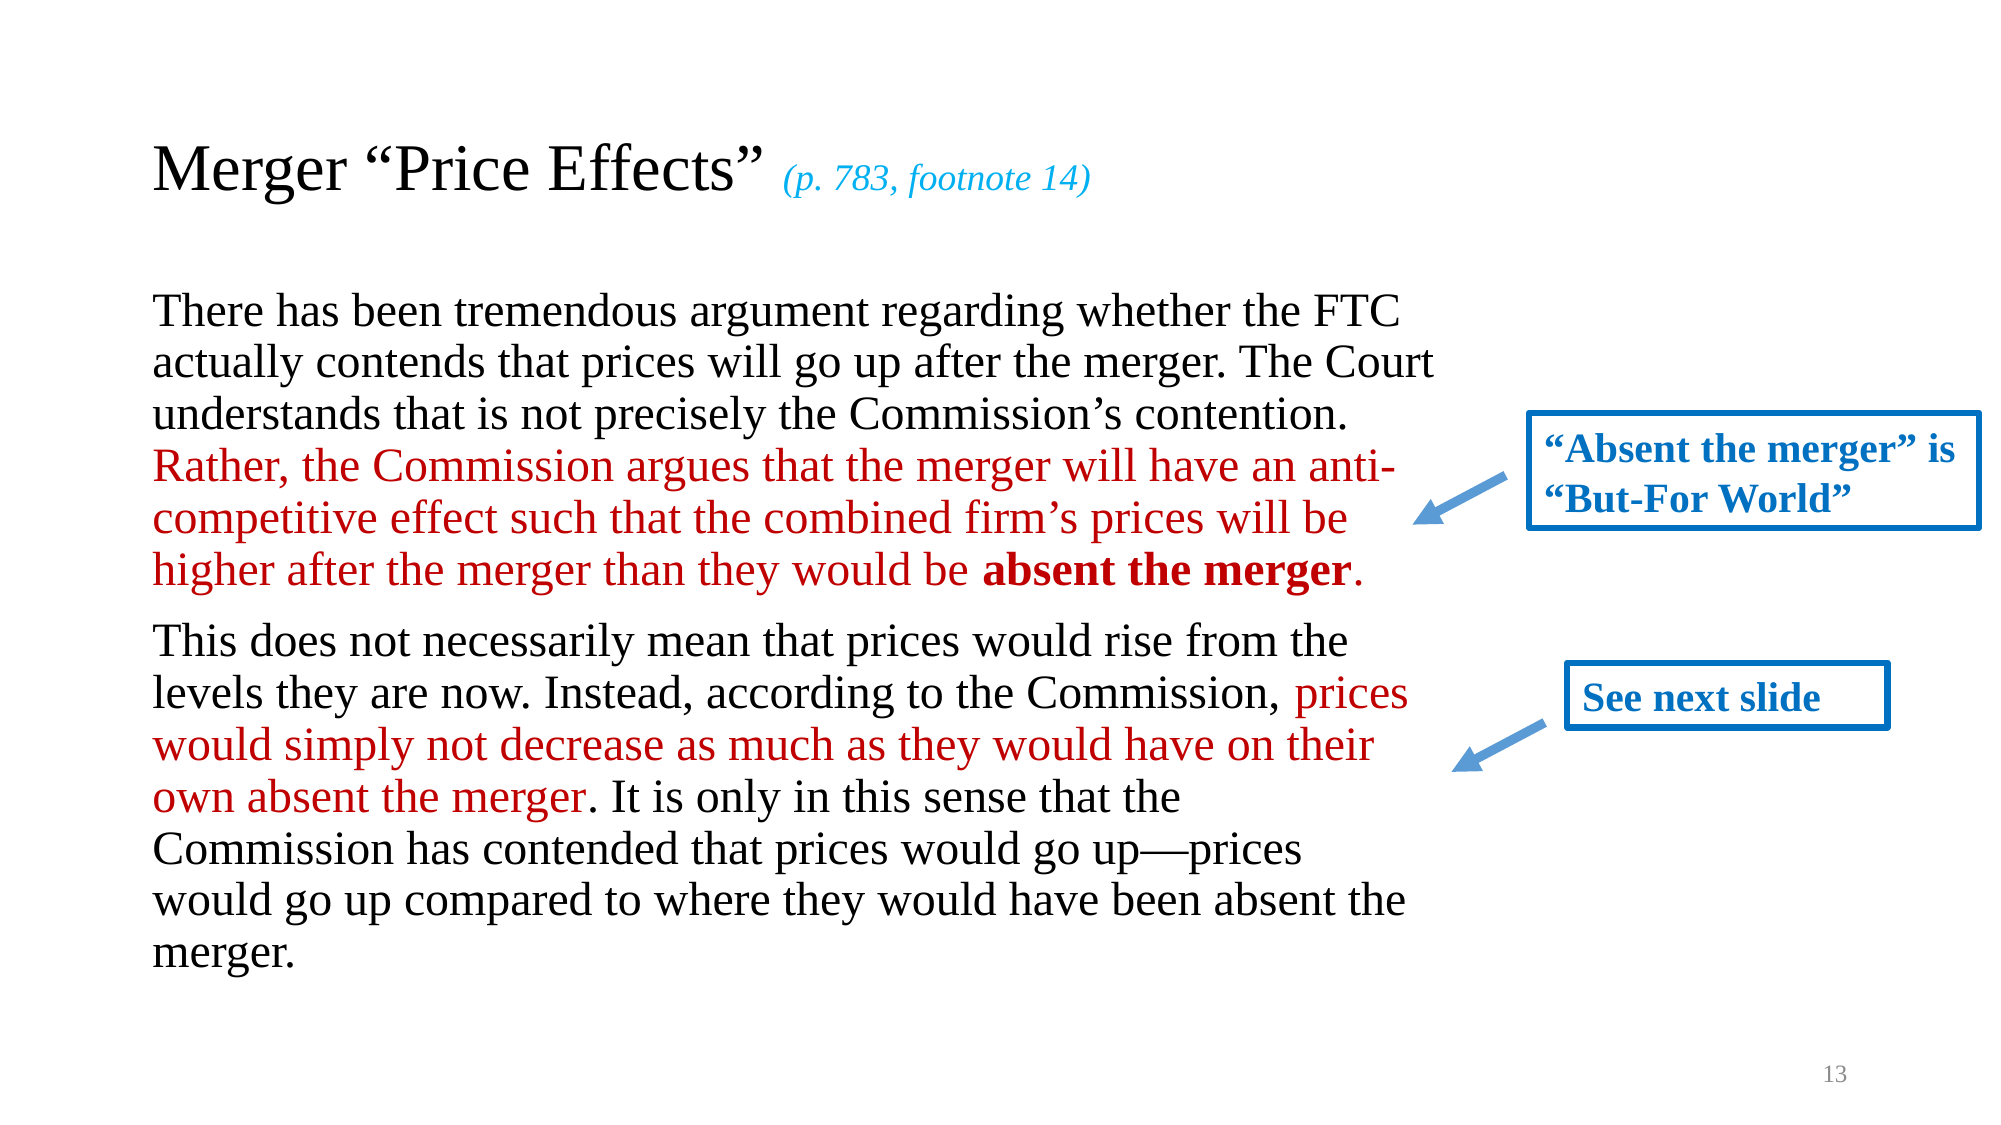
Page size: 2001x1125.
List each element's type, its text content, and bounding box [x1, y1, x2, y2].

list There has been tremendous argument regarding whether the FTC actually contends that prices will go up after the merger. The Court understands that is not precisely the Commission’s contention. Rather, the Commission argues that the merger will have an anti-competitive effect such that the combined firm’s prices will be higher after the merger than they would be absent the merger. This does not necessarily mean that prices would rise from the levels they are now. Instead, according to the Commission, prices would simply not decrease as much as they would have on their own absent the merger. It is only in this sense that the Commission has contended that prices would go up—prices would go up compared to where they would have been absent the merger. [137, 277, 1452, 1014]
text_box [1412, 475, 1506, 525]
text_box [1451, 722, 1545, 772]
slide_number 13 [1412, 1042, 1863, 1103]
text_box See next slide [1567, 662, 1888, 728]
text_box “Absent the merger” is “But-For World” [1528, 412, 1979, 528]
title Merger “Price Effects” (p. 783, footnote 14) [137, 59, 1863, 278]
